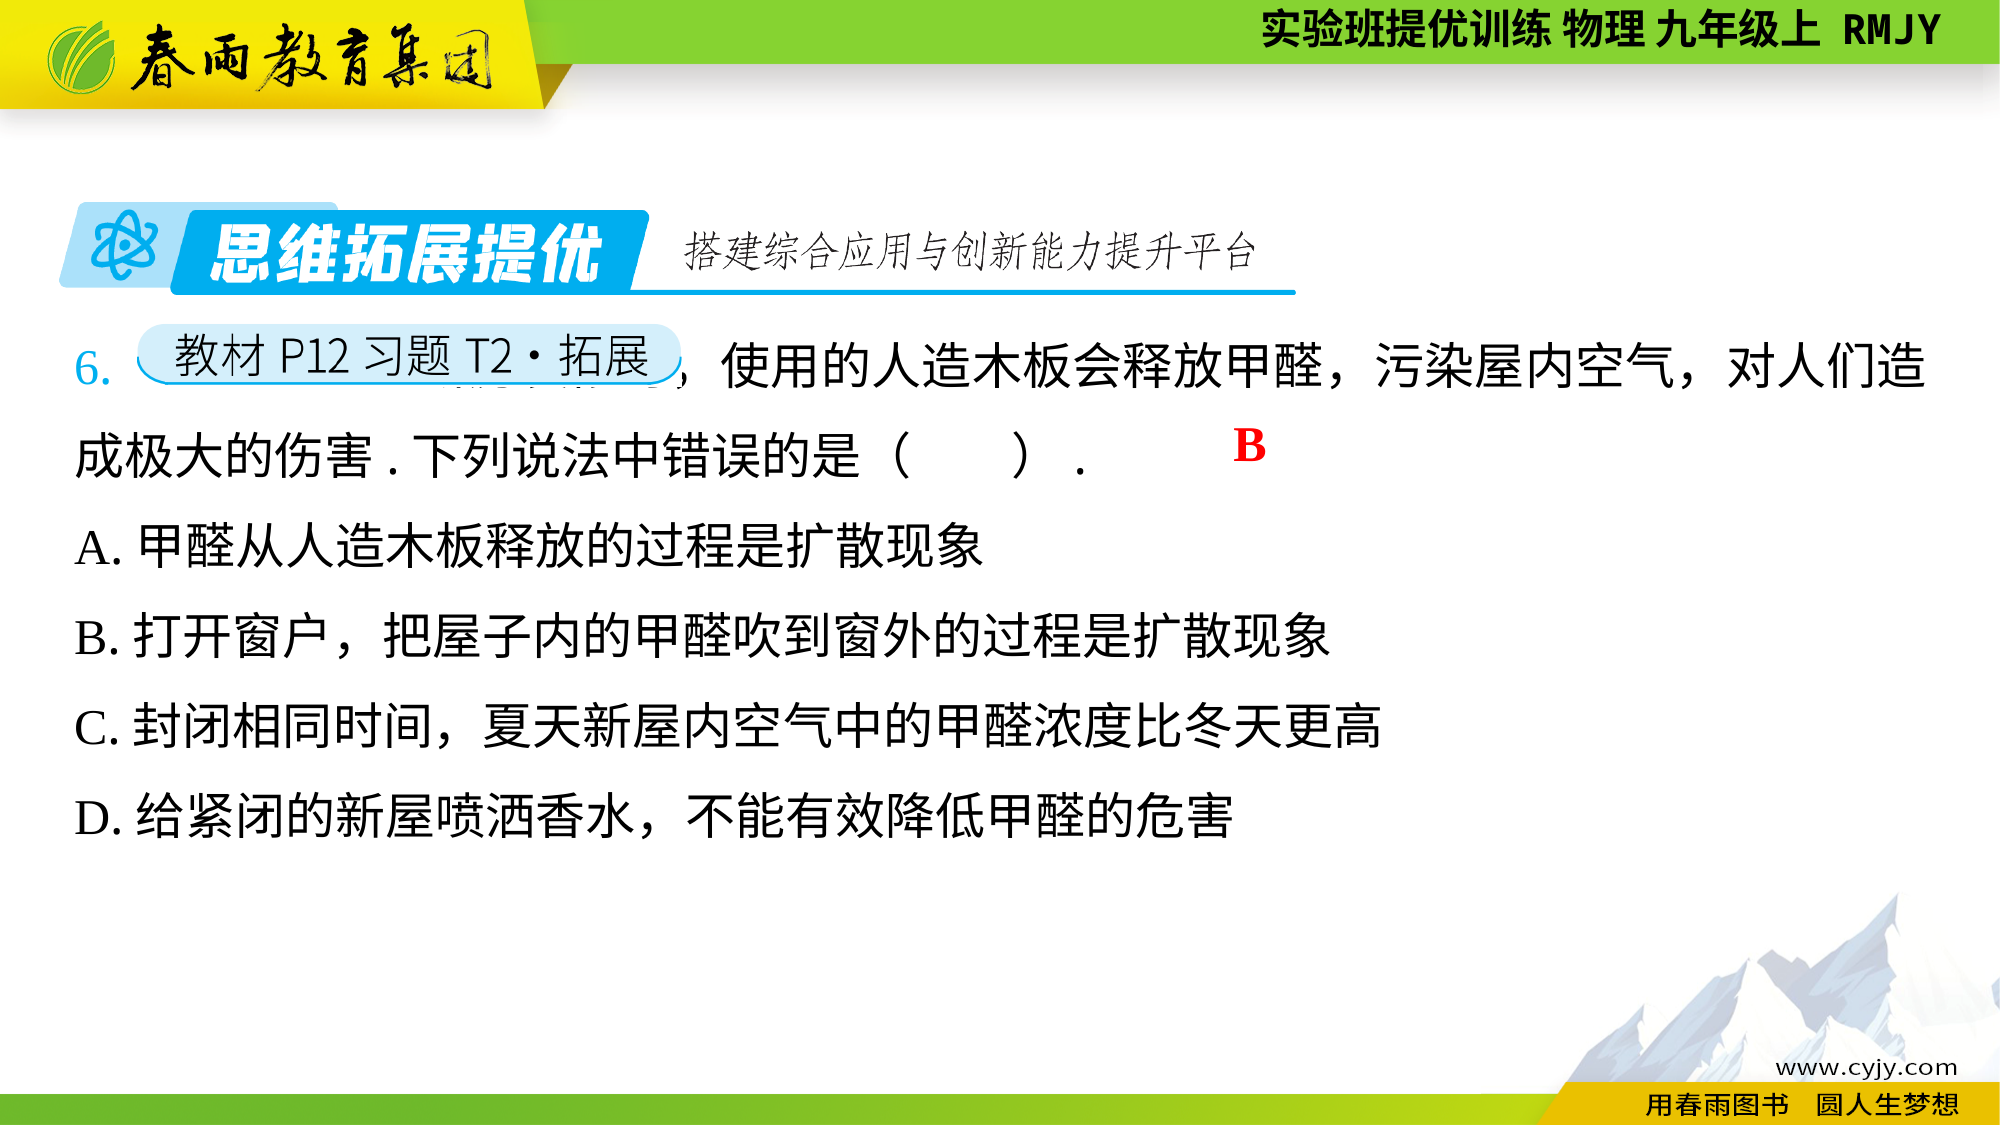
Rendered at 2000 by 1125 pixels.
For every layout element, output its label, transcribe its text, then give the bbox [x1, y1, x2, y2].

list 6. 新房装修时，使用的人造木板会释放甲醛，污染屋内空气，对人们造成极大的伤害.下列说法中错误的是（ ）. A.甲醛从人造木板释放的过程是扩散现象 B.打开窗户，把屋子内的甲醛吹到窗外的过程是扩散现象 C.封闭相同时间，夏天新屋内空气中的甲醛浓度比冬天更高 D.给紧闭的新屋喷洒香水，不能有效降低甲醛的危害 [59, 297, 1944, 858]
text_box B [1218, 404, 1282, 479]
picture [0, 0, 2000, 1125]
